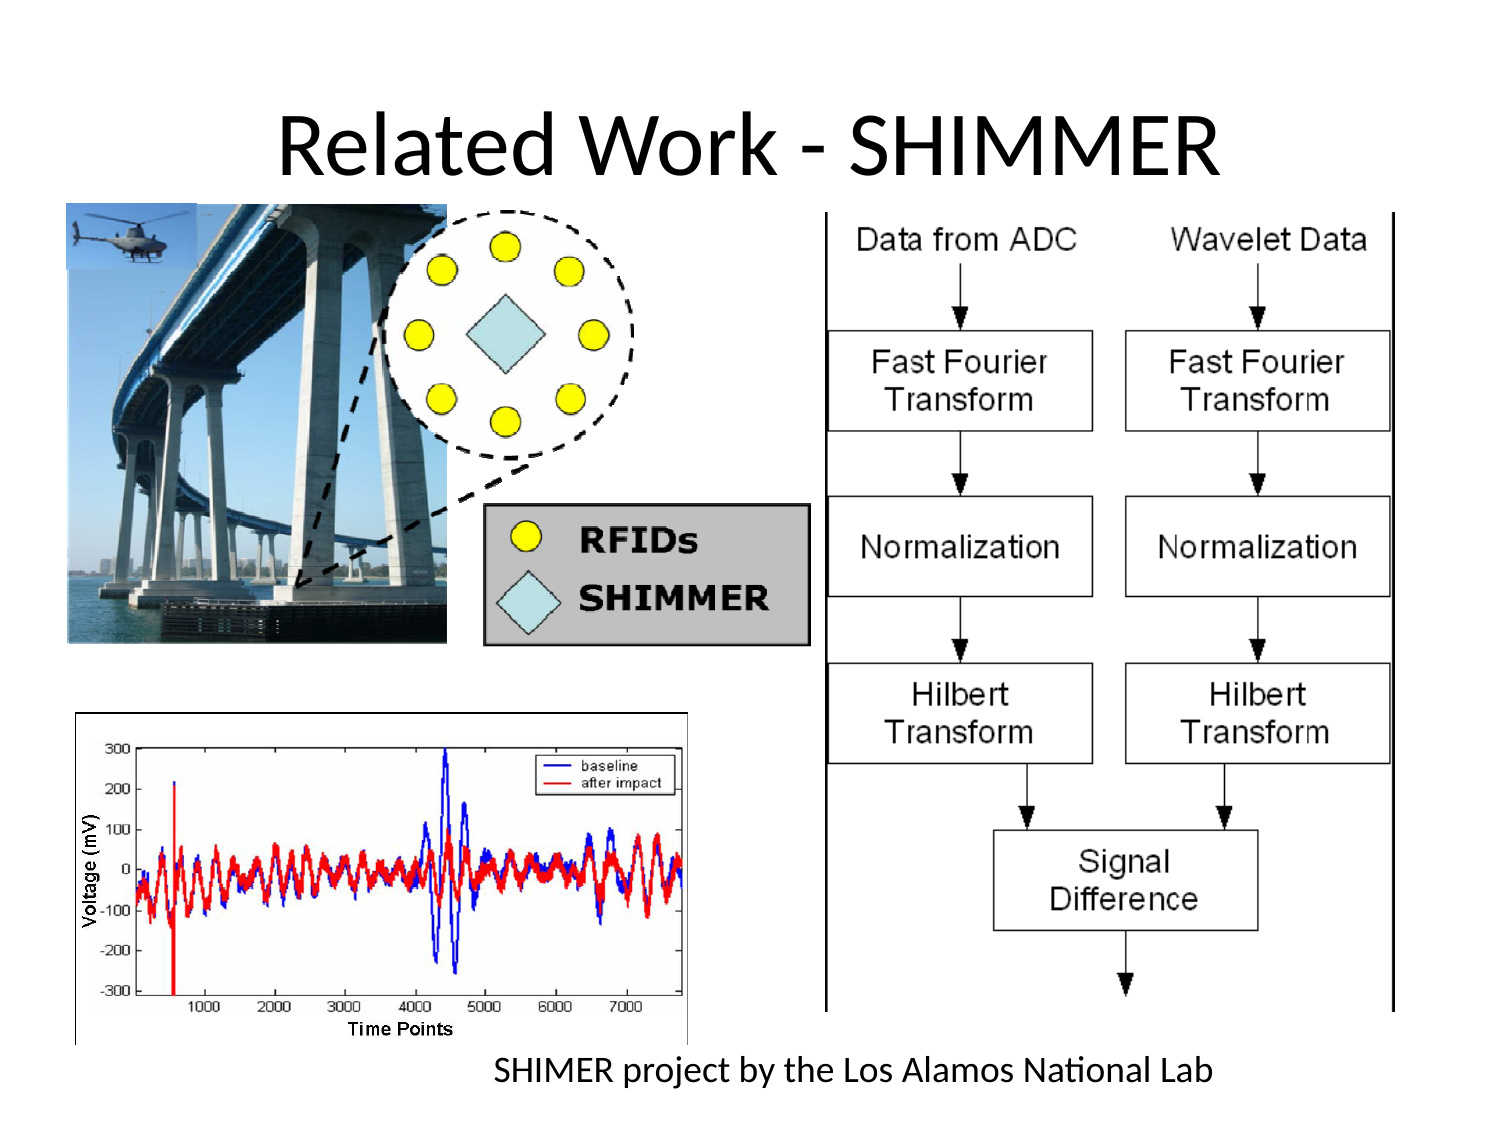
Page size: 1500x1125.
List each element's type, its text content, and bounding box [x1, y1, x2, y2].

title Related Work - SHIMMER [75, 45, 1425, 233]
picture [62, 199, 815, 650]
picture [824, 212, 1396, 1012]
picture [74, 712, 688, 1046]
text_box SHIMER project by the Los Alamos National Lab [478, 1037, 1230, 1098]
